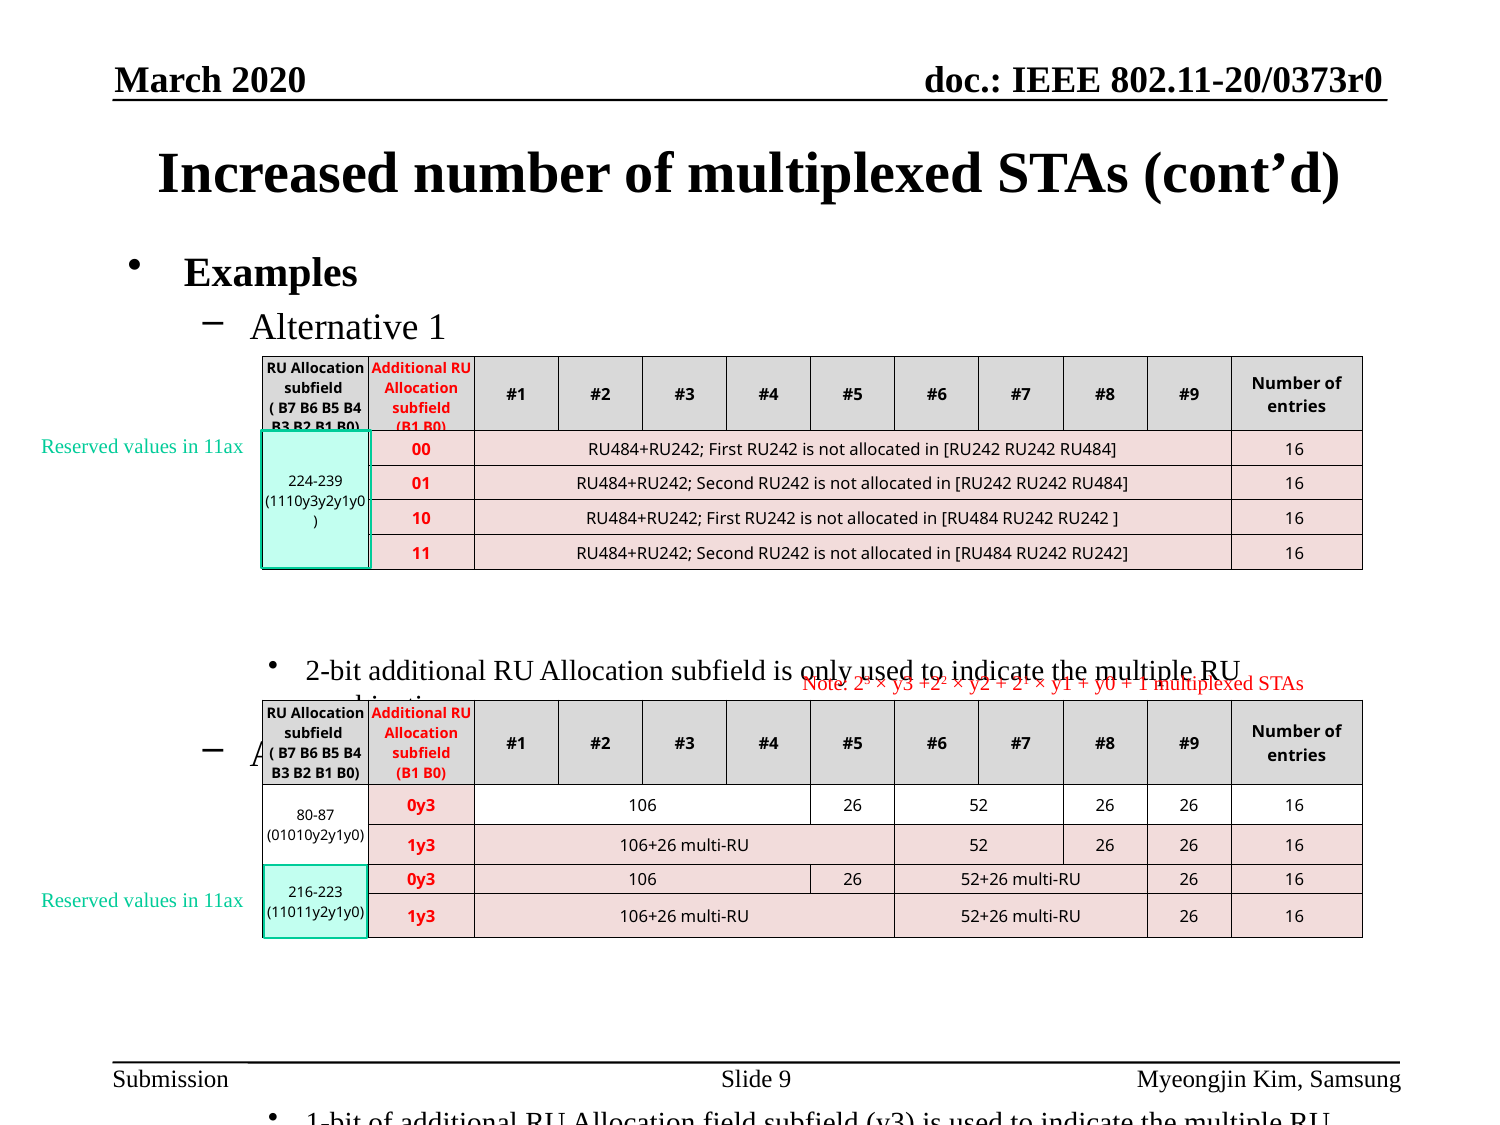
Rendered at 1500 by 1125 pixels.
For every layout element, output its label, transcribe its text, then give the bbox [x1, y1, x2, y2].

table_cell RU484+RU242; Second RU242 is not allocated in [RU484 RU242 RU242] [475, 535, 1231, 569]
table_header #4 [727, 701, 810, 784]
table_cell 26 [1064, 785, 1147, 824]
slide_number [114, 54, 309, 101]
table_header Number of entries [1232, 703, 1362, 784]
table_header RU Allocation subfield ( B7 B6 B5 B4 B3 B2 B1 B0) [263, 701, 368, 784]
table_cell 106 [475, 865, 810, 893]
table_cell 26 [1064, 825, 1147, 864]
table_cell 106+26 multi-RU [475, 894, 894, 937]
table_cell 16 [1232, 785, 1362, 824]
table_cell 0y3 [369, 865, 474, 893]
table_cell 0y3 [369, 785, 474, 824]
table_cell 52 [895, 785, 1063, 824]
table_header RU Allocation subfield ( B7 B6 B5 B4 B3 B2 B1 B0) [263, 357, 368, 430]
table_cell RU484+RU242; First RU242 is not allocated in [RU484 RU242 RU242 ] [475, 500, 1231, 534]
table_cell 16 [1232, 500, 1362, 534]
table_cell 80-87 (01010y2y1y0) [263, 785, 368, 864]
footer Myeongjin Kim, Samsung [1130, 1061, 1402, 1093]
table_cell 16 [1232, 431, 1362, 465]
table_header #5 [811, 703, 894, 784]
table_cell 26 [811, 865, 894, 893]
table_header #2 [559, 357, 642, 430]
table_cell 11 [369, 535, 474, 569]
table_header #6 [895, 357, 978, 430]
table_cell 26 [811, 785, 894, 824]
table_cell 26 [1148, 825, 1231, 864]
table_header Additional RU Allocation subfield (B1 B0) [369, 357, 474, 430]
table_header #3 [643, 701, 726, 784]
table_cell RU484+RU242; Second RU242 is not allocated in [RU242 RU242 RU484] [475, 466, 1231, 499]
table_cell 16 [1232, 825, 1362, 864]
table_cell 1y3 [369, 825, 474, 864]
table_cell 16 [1232, 535, 1362, 569]
text_box Note: 23 × y3 +22 × y2 + 21 × y1 + y0 + 1 multiplexed STAs [787, 662, 1363, 703]
table_header #4 [727, 357, 810, 430]
table_cell 16 [1232, 894, 1362, 937]
table_cell RU484+RU242; First RU242 is not allocated in [RU242 RU242 RU484] [475, 431, 1231, 465]
table_header Number of entries [1232, 357, 1362, 430]
table_cell 52+26 multi-RU [895, 894, 1147, 937]
table_cell 01 [371, 466, 474, 499]
table_header #8 [1064, 357, 1147, 430]
text_box [263, 864, 367, 938]
table_header #3 [643, 357, 726, 430]
table_cell 106+26 multi-RU [475, 825, 894, 864]
title Increased number of multiplexed STAs (cont’d) [112, 112, 1388, 226]
table_header #8 [1064, 703, 1147, 784]
list Examples Alternative 1 2-bit additional RU Allocation subfield is only used to indicate the multiple RU combinations. Alternative 2 1-bit of additional RU Allocation field subfield (y3) is used to indicate the multiple RU combinations while the other bit of additional RU Allocation field subfield informs the number of multiplexed in RU or multi-RU. [112, 237, 1388, 1001]
table_header #1 [475, 701, 558, 784]
table_header #9 [1148, 357, 1231, 430]
table_header #7 [979, 703, 1063, 784]
table_cell 16 [1232, 466, 1362, 499]
table_header #1 [475, 357, 558, 430]
table_cell 52+26 multi-RU [895, 865, 1147, 893]
table_cell 26 [1148, 894, 1231, 937]
table_header #7 [979, 357, 1063, 430]
table_cell 26 [1148, 785, 1231, 824]
table_header Additional RU Allocation subfield (B1 B0) [369, 701, 474, 784]
text_box Reserved values in 11ax [26, 879, 264, 919]
table_header #9 [1148, 703, 1231, 784]
table_cell 10 [371, 500, 474, 534]
slide_number Slide 9 [712, 1061, 800, 1093]
table_cell 106 [475, 785, 810, 824]
table_header #5 [811, 357, 894, 430]
table_cell 26 [1148, 865, 1231, 893]
table_header #6 [895, 703, 978, 784]
table_cell 16 [1232, 865, 1362, 893]
table_cell 1y3 [369, 894, 474, 937]
table_header #2 [559, 701, 642, 784]
table_cell 52 [895, 825, 1063, 864]
table_cell 00 [371, 431, 474, 465]
text_box [261, 430, 371, 568]
text_box Reserved values in 11ax [26, 425, 264, 465]
